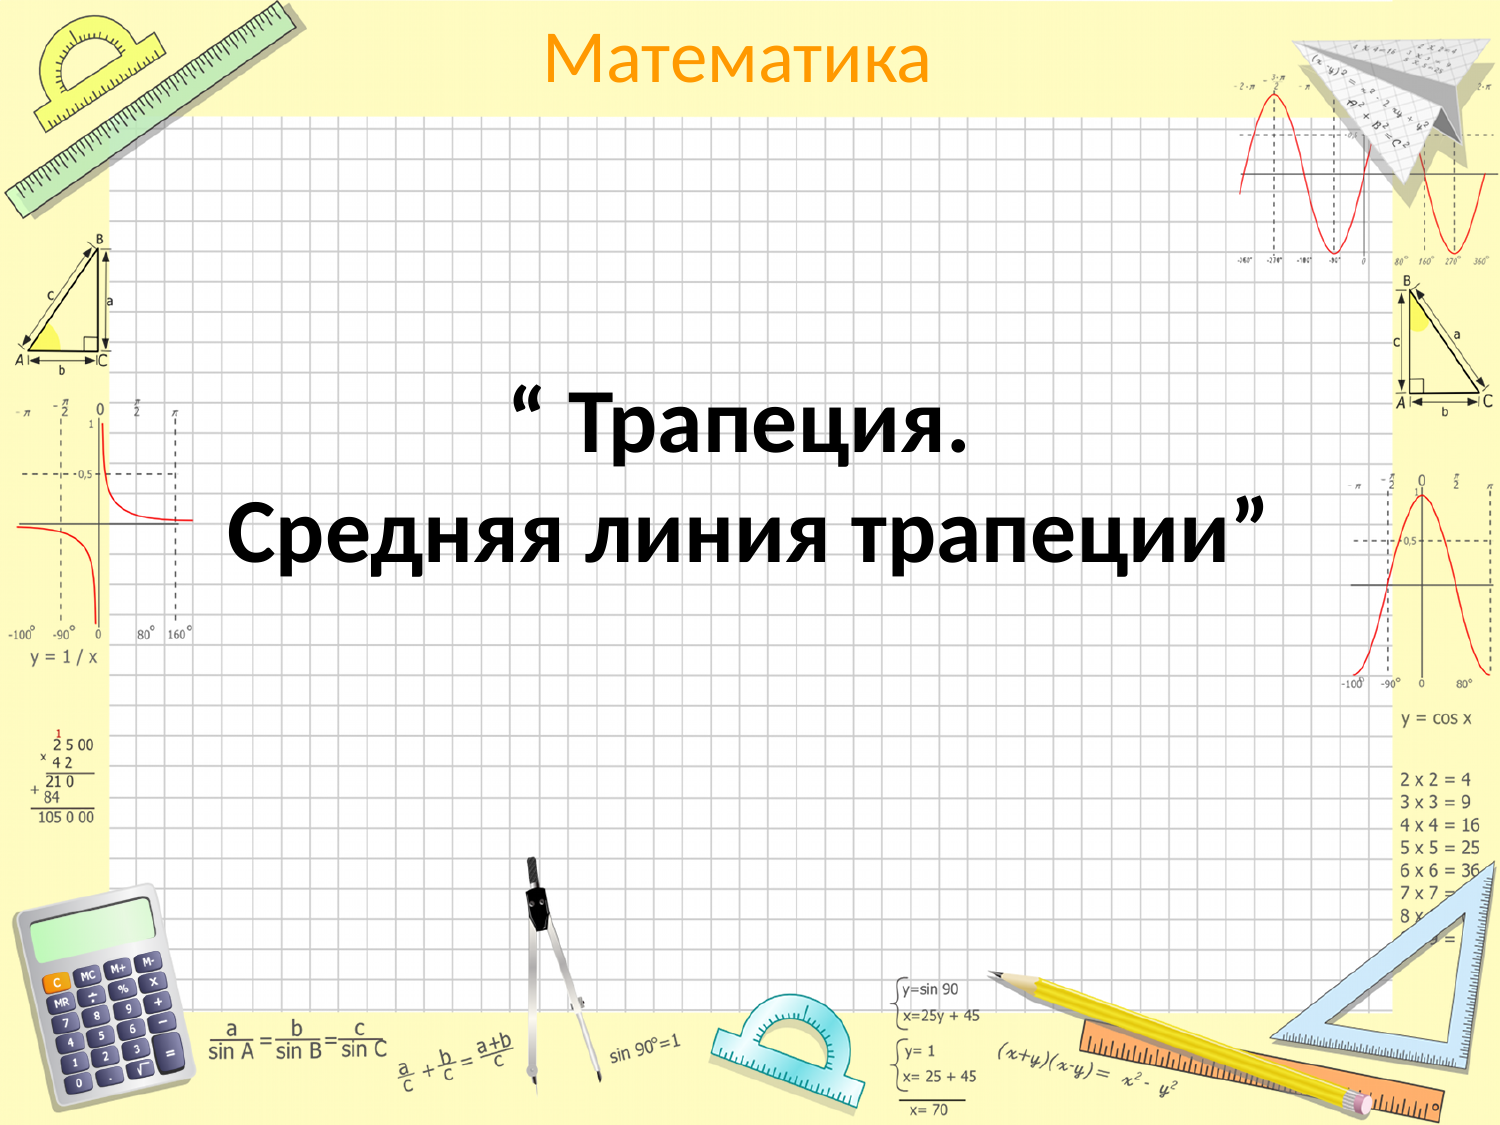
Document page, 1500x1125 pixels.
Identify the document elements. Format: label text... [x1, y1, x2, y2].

title “ Трапеция. Средняя линия трапеции” [111, 349, 1388, 592]
picture [0, 0, 1500, 1125]
